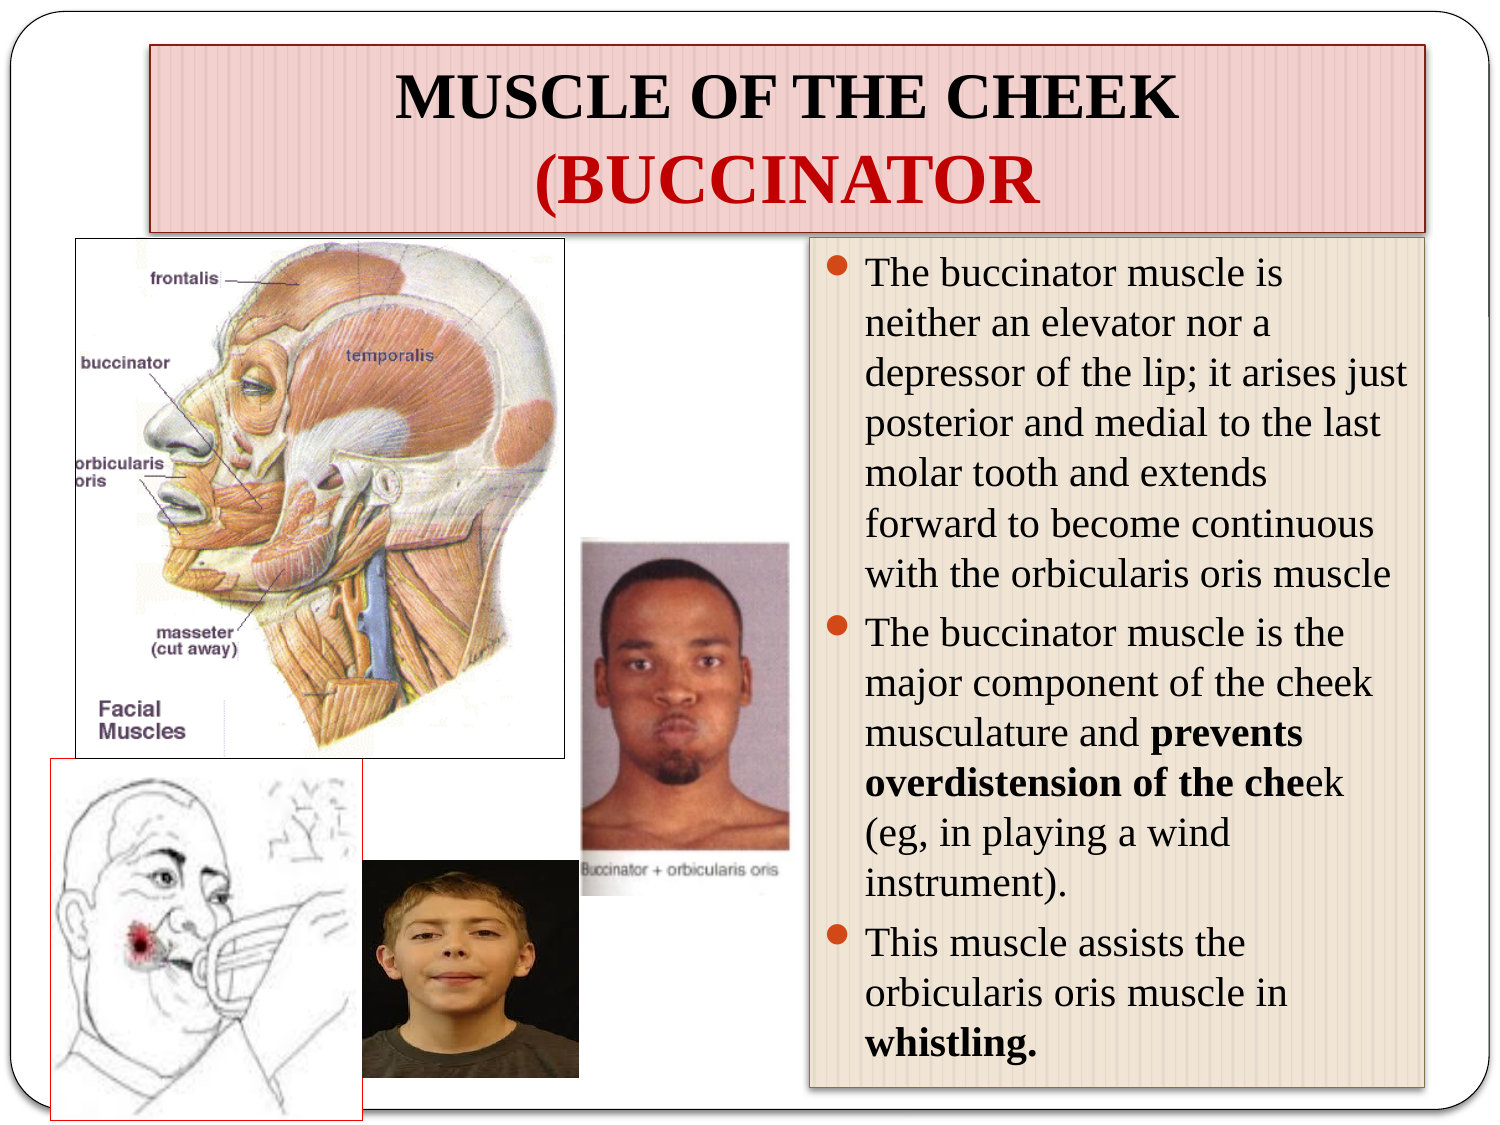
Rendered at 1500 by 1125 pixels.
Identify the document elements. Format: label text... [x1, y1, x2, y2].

picture [49, 237, 797, 1121]
title MUSCLE OF THE CHEEK (BUCCINATOR [149, 44, 1426, 233]
list The buccinator muscle is neither an elevator nor a depressor of the lip; it arises just posterior and medial to the last molar tooth and extends forward to become continuous with the orbicularis oris muscle The buccinator muscle is the major component of the cheek musculature and prevents overdistension of the cheek (eg, in playing a wind instrument). This muscle assists the orbicularis oris muscle in whistling. [809, 237, 1425, 1088]
